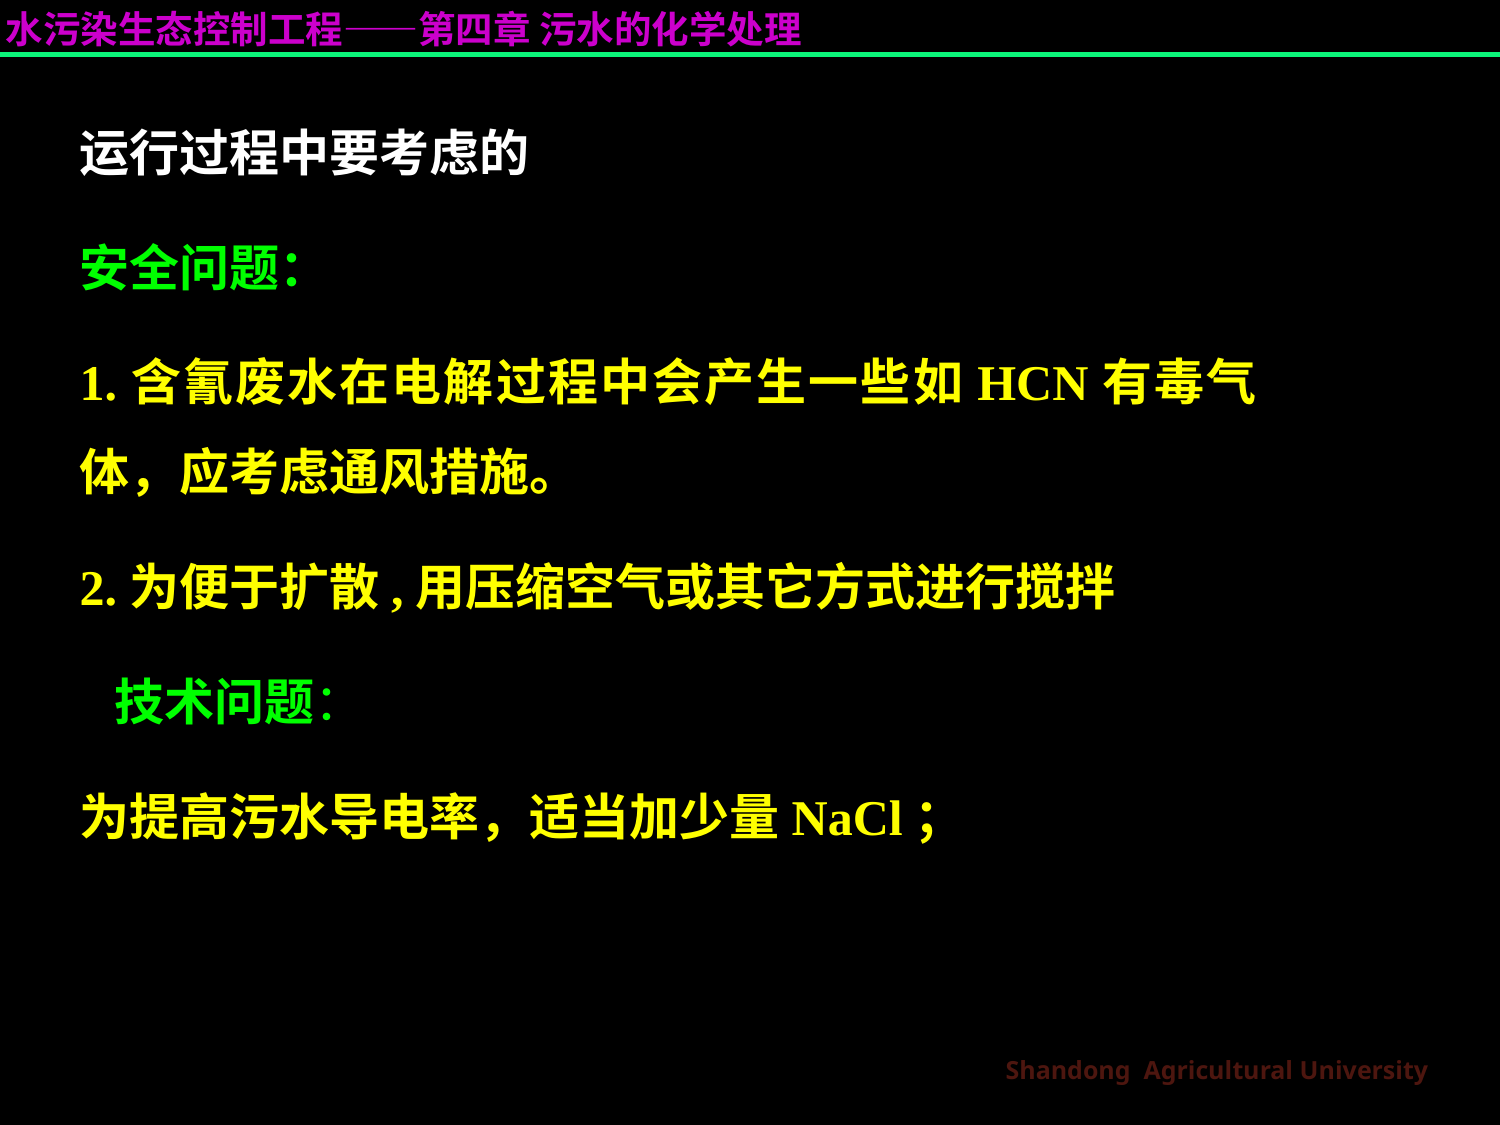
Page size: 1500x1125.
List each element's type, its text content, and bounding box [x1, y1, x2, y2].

text_box 运行过程中要考虑的 安全问题： 1.含氰废水在电解过程中会产生一些如HCN有毒气体，应考虑通风措施。 2.为便于扩散,用压缩空气或其它方式进行搅拌 技术问题： 为提高污水导电率，适当加少量NaCl； [64, 113, 1272, 939]
